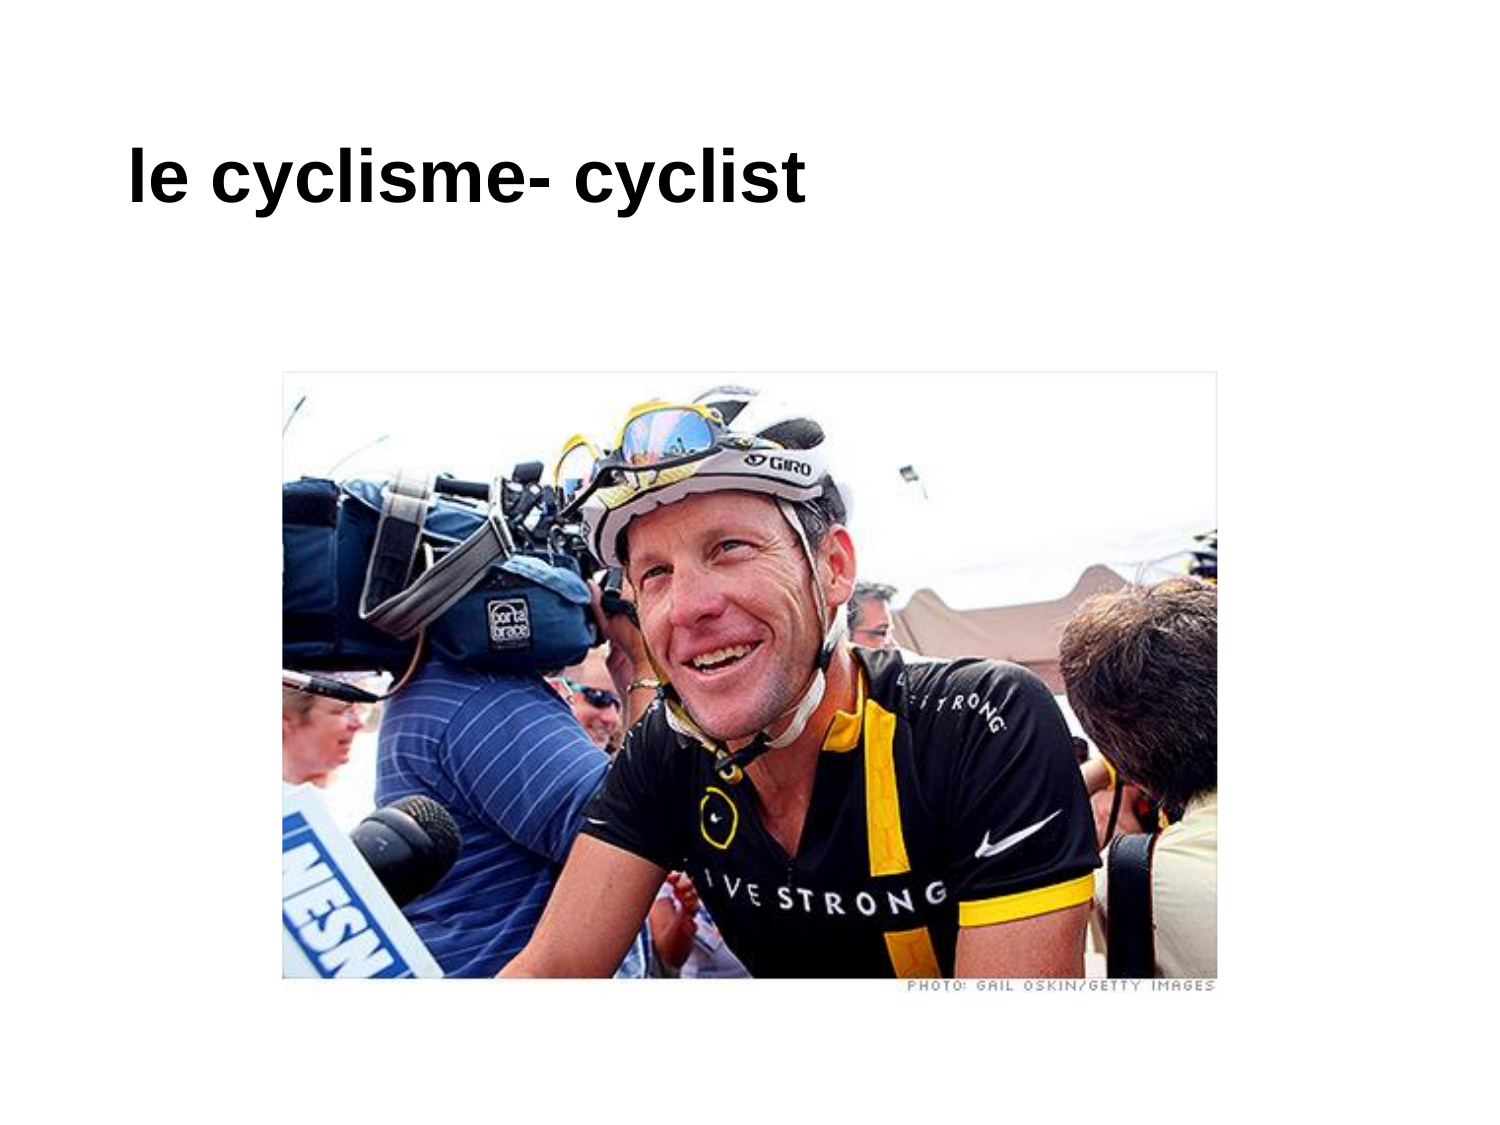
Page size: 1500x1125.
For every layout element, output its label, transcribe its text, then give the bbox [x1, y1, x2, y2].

text_box [282, 371, 1218, 993]
title le cyclisme- cyclist [75, 14, 1425, 233]
